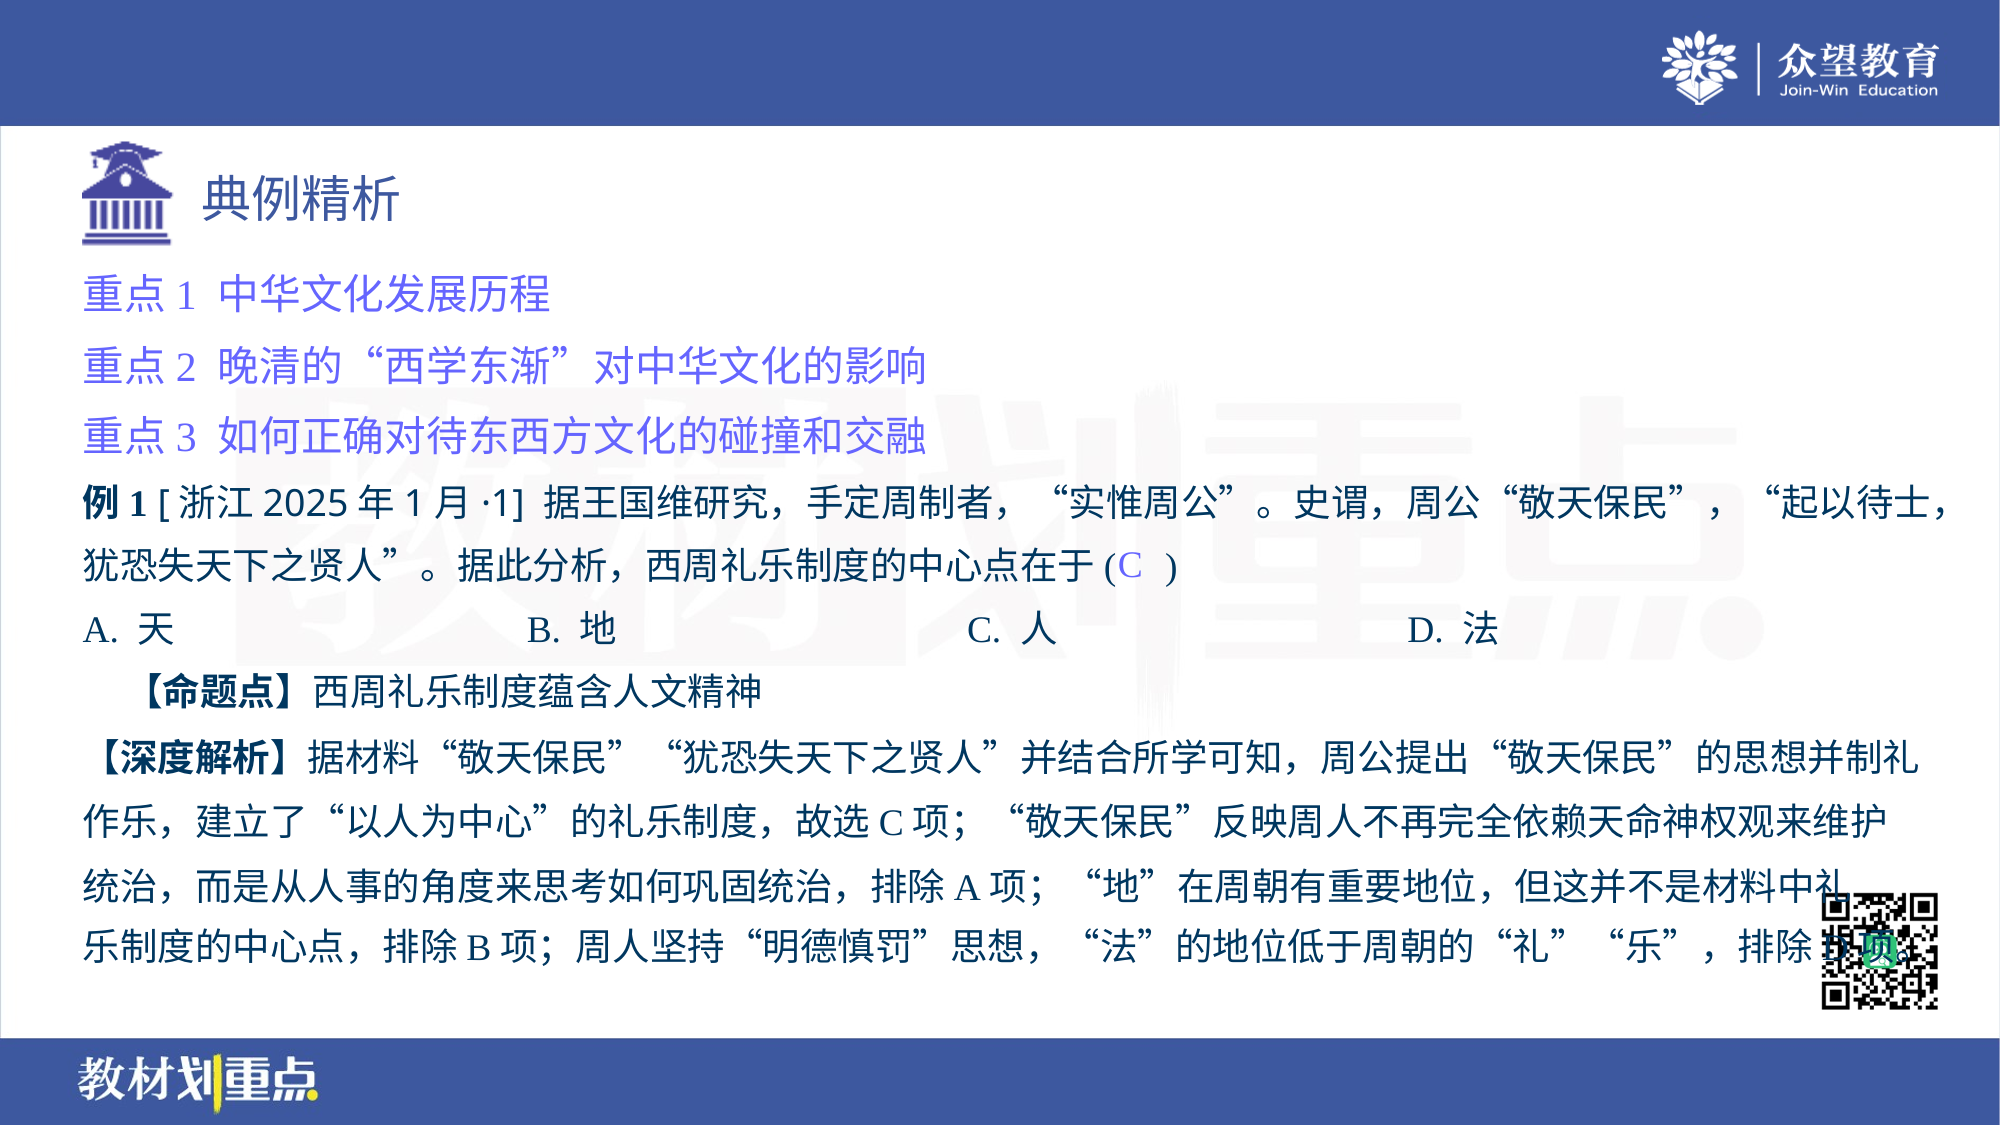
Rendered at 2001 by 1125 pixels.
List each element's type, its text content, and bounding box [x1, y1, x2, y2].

picture [0, 0, 2000, 1125]
text_box 【深度解析】据材料“敬天保民”“犹恐失天下之贤人”并结合所学可知，周公提出“敬天保民”的思想并制礼 作乐，建立了“以人为中心”的礼乐制度，故选C项；“敬天保民”反映周人不再完全依赖天命神权观来维护 统治，而是从人事的角度来思考如何巩固统治，排除A项；“地”在周朝有重要地位，但这并不是材料中礼 乐制度的中心点，排除B项；周人坚持“明德慎罚”思想，“法”的地位低于周朝的“礼”“乐”，排除D项。 [82, 713, 1817, 963]
text_box 例1 [浙江2025年1月·1] 据王国维研究，手定周制者，“实惟周公”。史谓，周公“敬天保民”，“起以待士， 犹恐失天下之贤人”。据此分析，西周礼乐制度的中心点在于( ) [82, 459, 1817, 581]
text_box 【命题点】西周礼乐制度蕴含人文精神 [82, 650, 1817, 707]
text_box 重点2 晚清的“西学东渐”对中华文化的影响 [82, 318, 1817, 383]
text_box 重点3 如何正确对待东西方文化的碰撞和交融 [82, 389, 1817, 454]
text_box A. 天 B. 地 C. 人 D. 法 [82, 587, 1817, 644]
text_box 重点1 中华文化发展历程 [82, 247, 1817, 312]
text_box C [1104, 522, 1157, 580]
